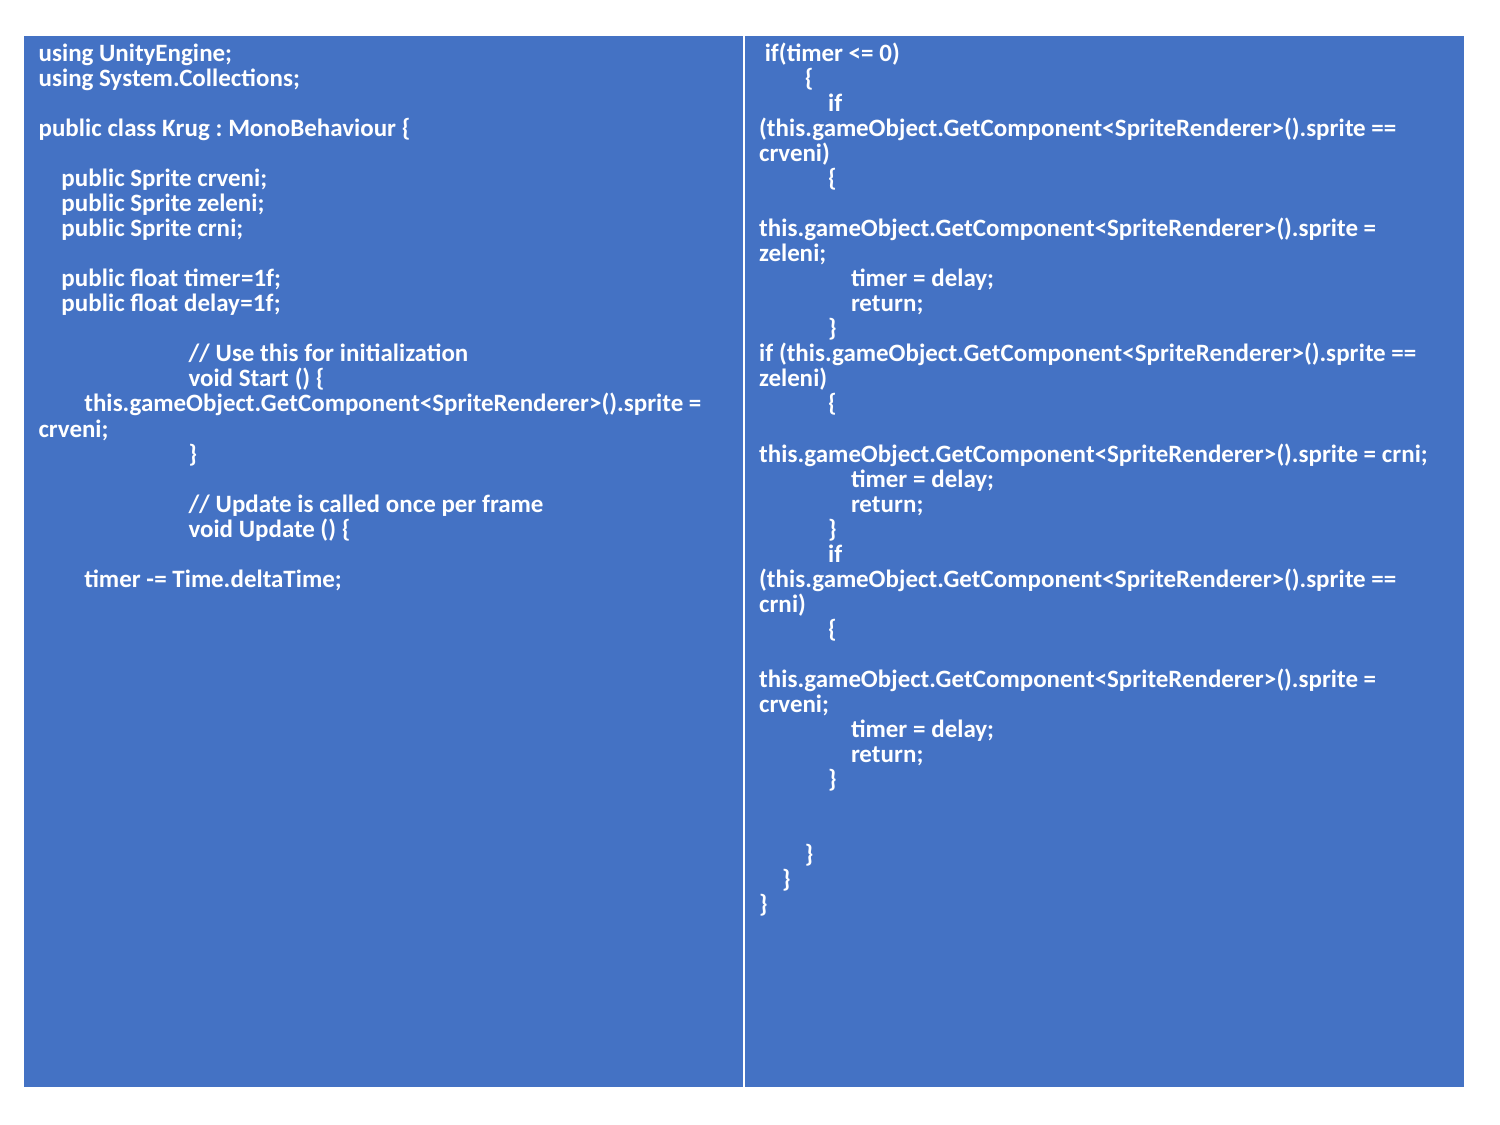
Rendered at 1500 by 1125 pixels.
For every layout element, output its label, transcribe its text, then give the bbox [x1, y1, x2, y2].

table_header using UnityEngine; using System.Collections; public class Krug : MonoBehaviour { public Sprite crveni; public Sprite zeleni; public Sprite crni; public float timer=1f; public float delay=1f; // Use this for initialization void Start () { this.gameObject.GetComponent<SpriteRenderer>().sprite = crveni; } // Update is called once per frame void Update () { timer -= Time.deltaTime; [24, 36, 743, 1087]
table_header if(timer <= 0) { if (this.gameObject.GetComponent<SpriteRenderer>().sprite == crveni) { this.gameObject.GetComponent<SpriteRenderer>().sprite = zeleni; timer = delay; return; } if (this.gameObject.GetComponent<SpriteRenderer>().sprite == zeleni) { this.gameObject.GetComponent<SpriteRenderer>().sprite = crni; timer = delay; return; } if (this.gameObject.GetComponent<SpriteRenderer>().sprite == crni) { this.gameObject.GetComponent<SpriteRenderer>().sprite = crveni; timer = delay; return; } } } } [745, 36, 1464, 1087]
